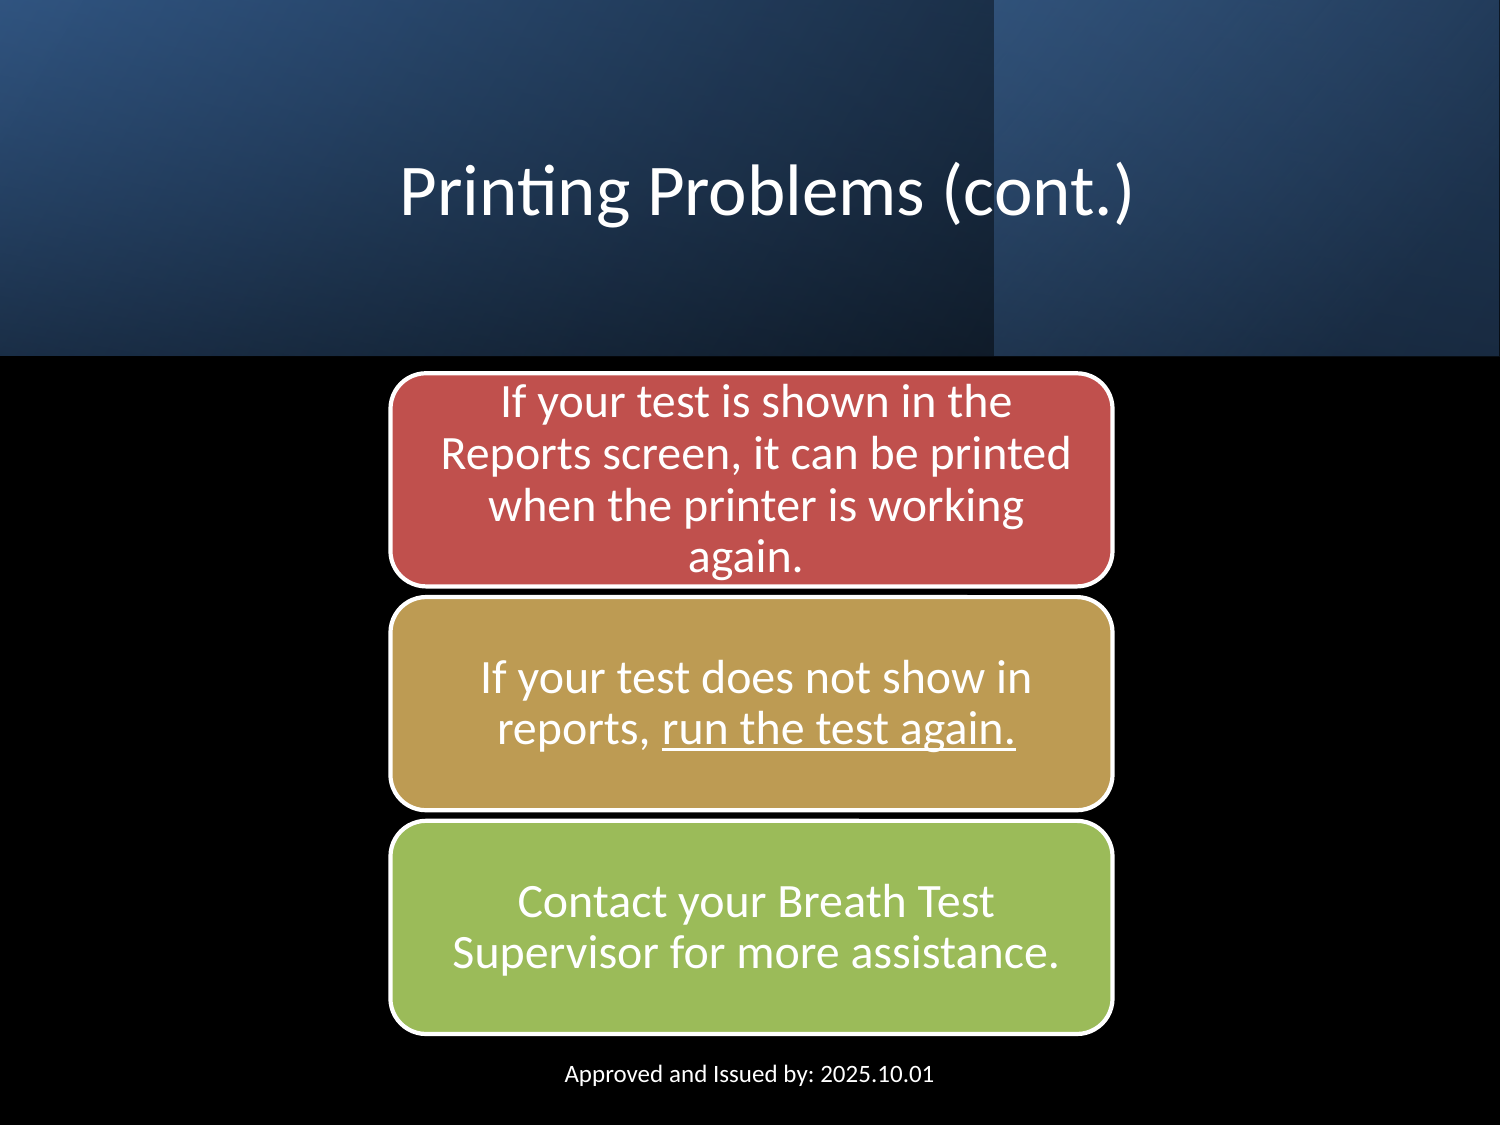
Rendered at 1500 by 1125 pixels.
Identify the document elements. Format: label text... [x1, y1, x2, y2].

text_box [0, 358, 1500, 1125]
footer Approved and Issued by: 2025.10.01 [512, 1043, 988, 1103]
text_box [0, 0, 1500, 358]
title Printing Problems (cont.) [170, 57, 1366, 316]
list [78, 372, 1424, 1035]
